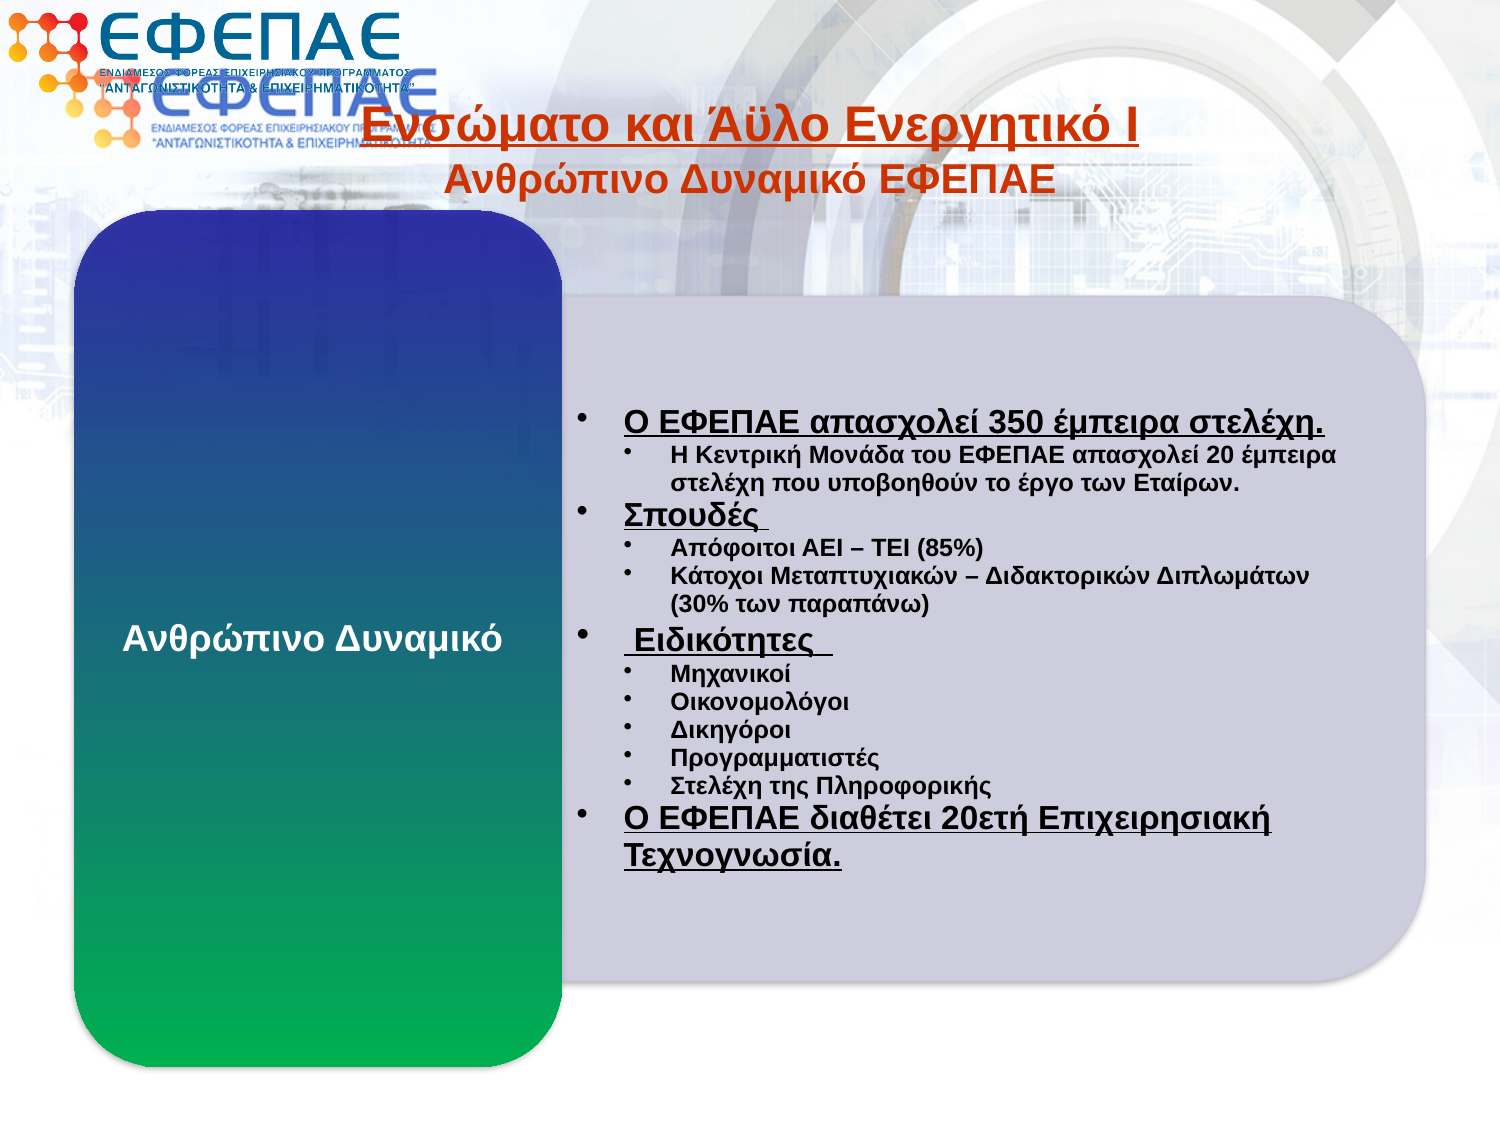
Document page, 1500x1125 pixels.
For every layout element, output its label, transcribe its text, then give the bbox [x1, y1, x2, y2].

title Ενσώματο και Άϋλο Ενεργητικό I Ανθρώπινο Δυναμικό ΕΦΕΠΑΕ [76, 105, 1424, 188]
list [74, 210, 1426, 1067]
picture [0, 0, 423, 106]
table_cell 15 [0, 0, 1500, 1125]
